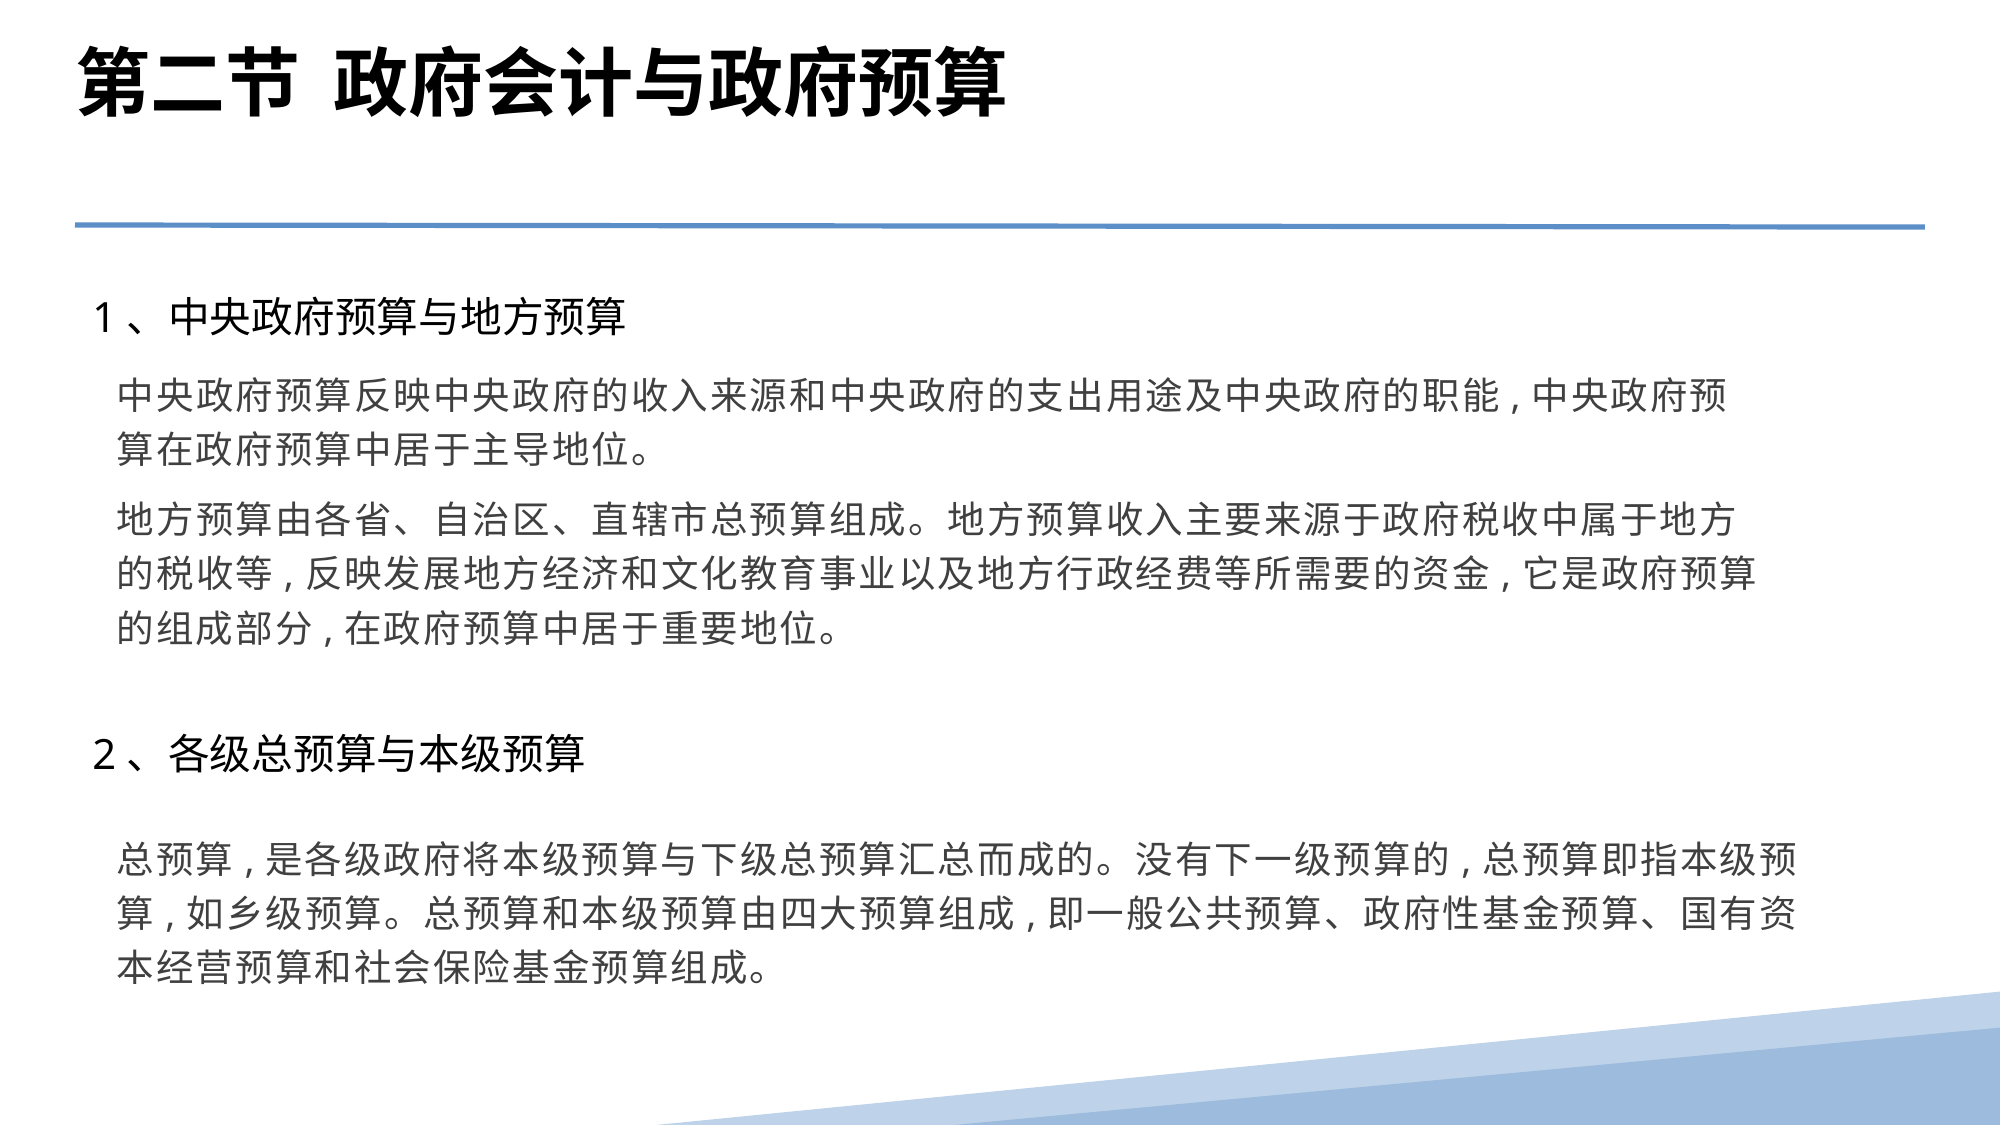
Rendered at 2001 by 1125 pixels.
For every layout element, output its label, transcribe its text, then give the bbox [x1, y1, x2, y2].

text_box 总预算,是各级政府将本级预算与下级总预算汇总而成的。没有下一级预算的,总预算即指本级预算,如乡级预算。总预算和本级预算由四大预算组成,即一般公共预算、政府性基金预算、国有资本经营预算和社会保险基金预算组成。 [106, 792, 1834, 1025]
text_box 第二节 政府会计与政府预算 [75, 24, 1925, 125]
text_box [74, 224, 1925, 228]
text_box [656, 991, 2000, 1125]
text_box 1、中央政府预算与地方预算 [92, 280, 1943, 356]
text_box 中央政府预算反映中央政府的收入来源和中央政府的支出用途及中央政府的职能,中央政府预算在政府预算中居于主导地位。 地方预算由各省、自治区、直辖市总预算组成。地方预算收入主要来源于政府税收中属于地方的税收等,反映发展地方经济和文化教育事业以及地方行政经费等所需要的资金,它是政府预算的组成部分,在政府预算中居于重要地位。 [106, 358, 1772, 717]
text_box 2、各级总预算与本级预算 [92, 717, 1943, 793]
